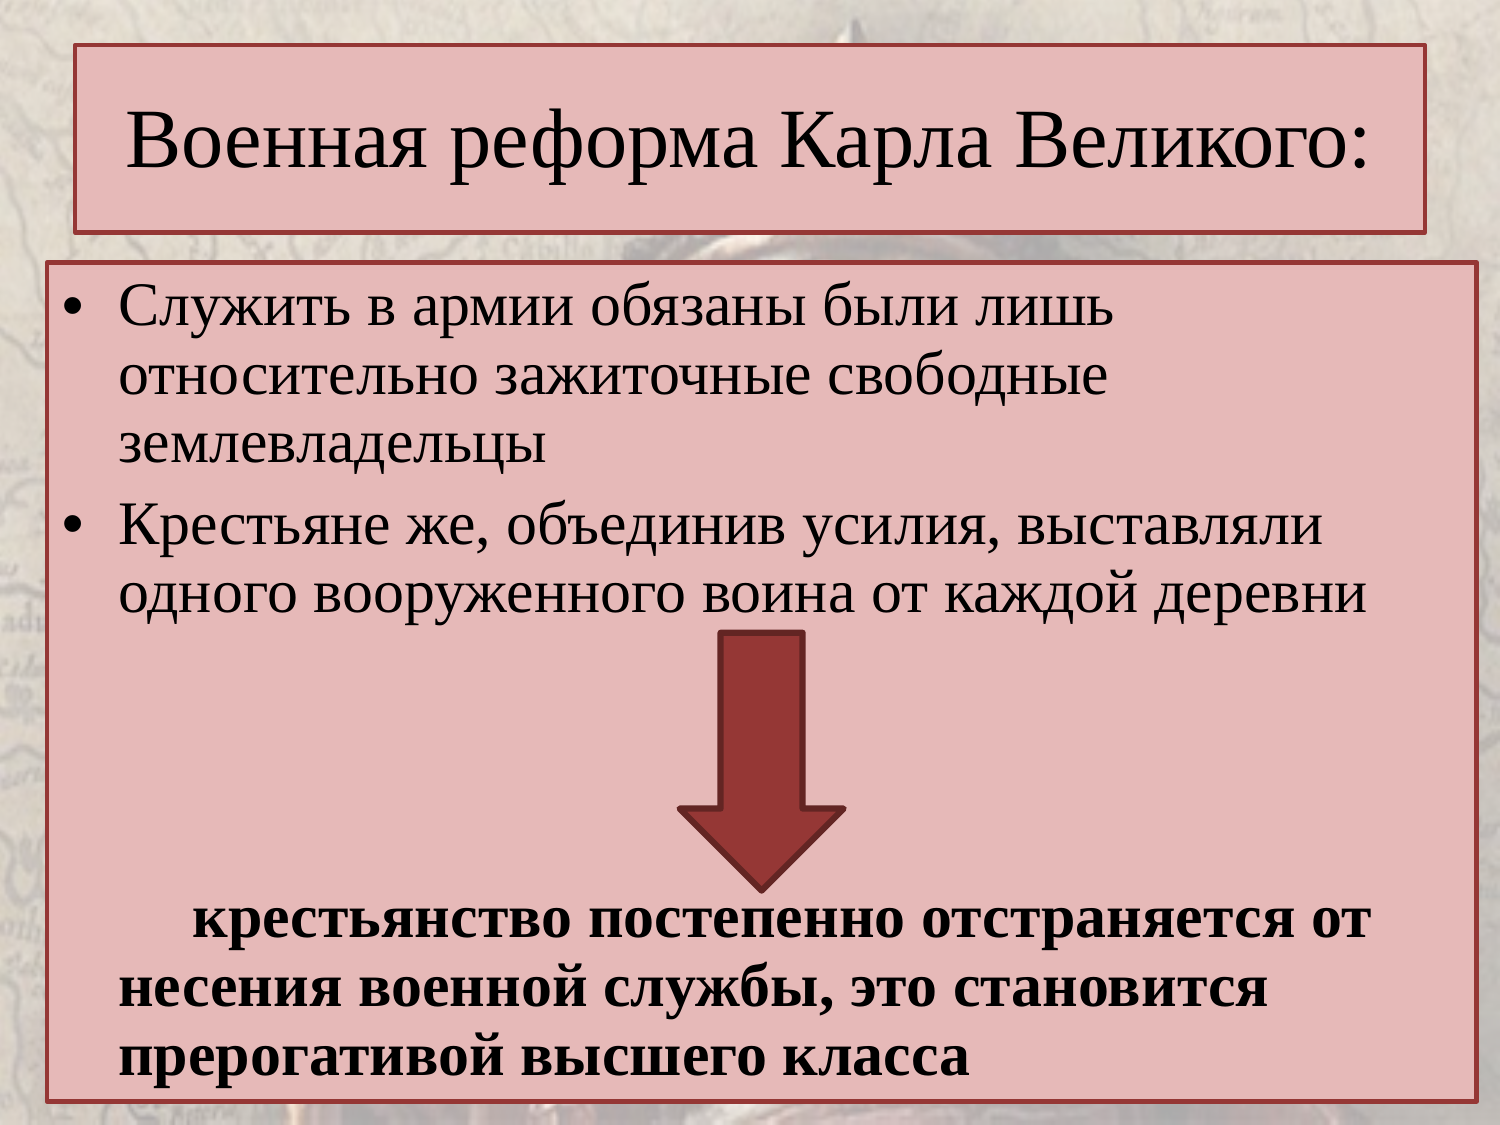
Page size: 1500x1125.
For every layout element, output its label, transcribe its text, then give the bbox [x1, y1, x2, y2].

list Служить в армии обязаны были лишь относительно зажиточные свободные землевладельцы Крестьяне же, объединив усилия, выставляли одного вооруженного воина от каждой деревни крестьянство постепенно отстраняется от несения военной службы, это становится прерогативой высшего класса [46, 262, 1477, 1102]
text_box [677, 630, 846, 893]
title Военная реформа Карла Великого: [75, 45, 1425, 233]
